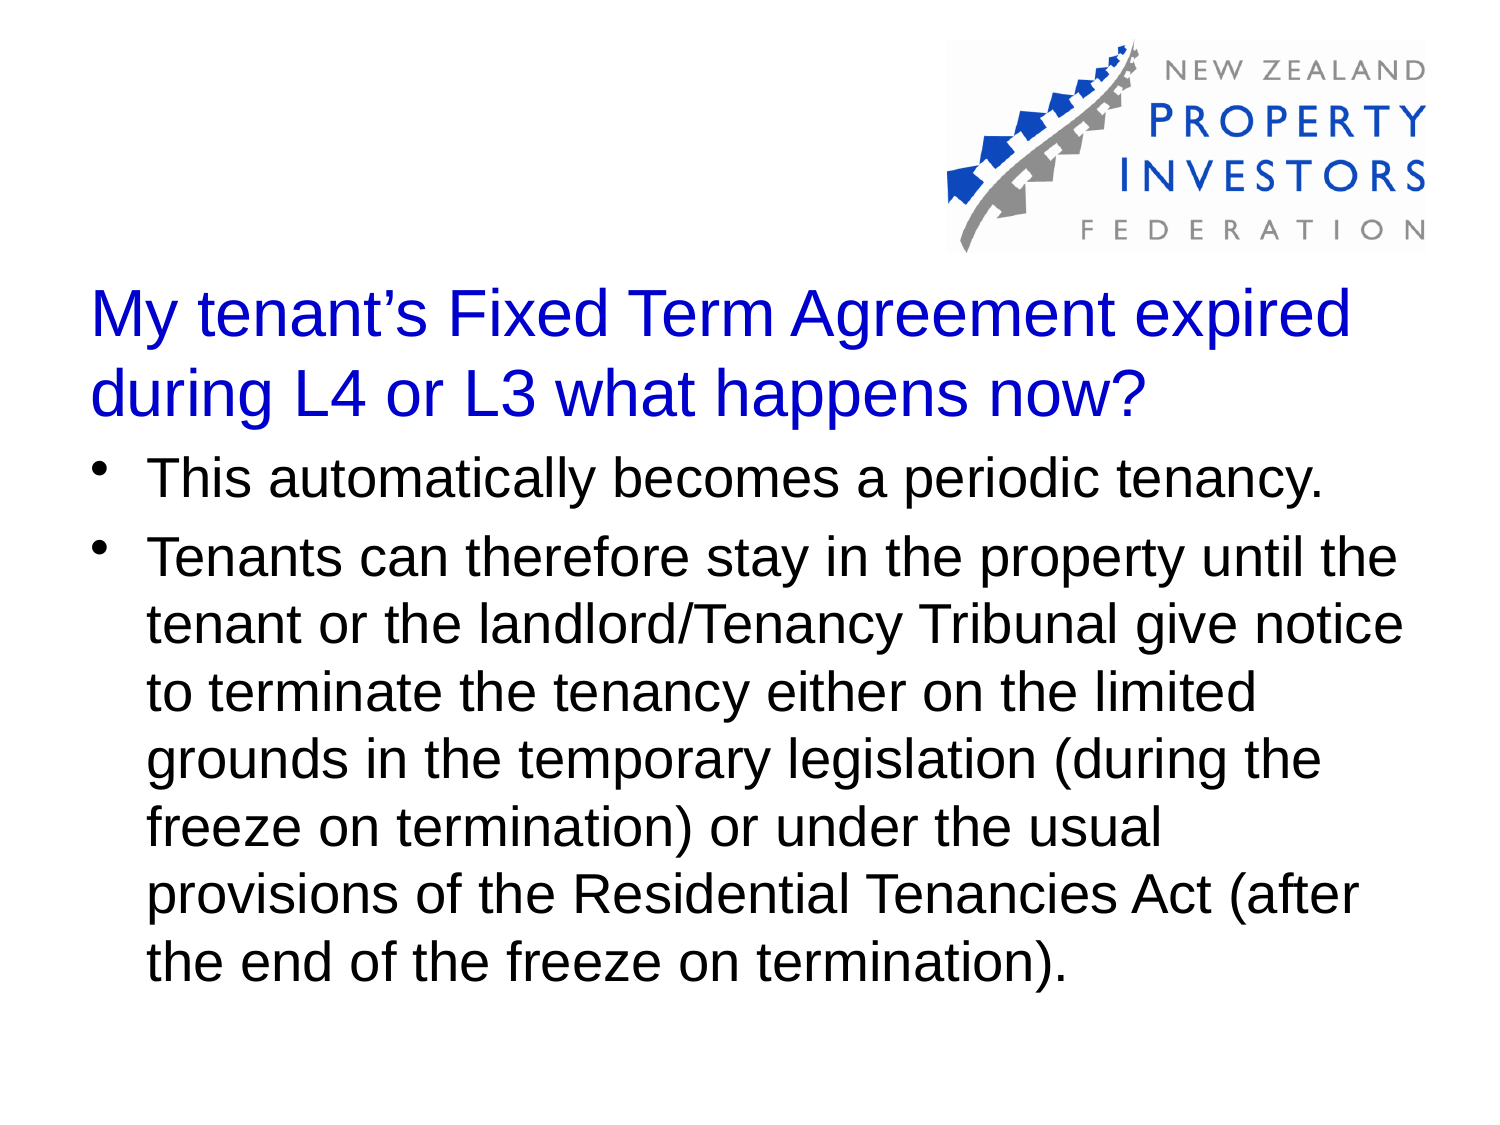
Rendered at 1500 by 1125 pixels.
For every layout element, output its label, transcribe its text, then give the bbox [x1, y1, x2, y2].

list My tenant’s Fixed Term Agreement expired during L4 or L3 what happens now? This automatically becomes a periodic tenancy. Tenants can therefore stay in the property until the tenant or the landlord/Tenancy Tribunal give notice to terminate the tenancy either on the limited grounds in the temporary legislation (during the freeze on termination) or under the usual provisions of the Residential Tenancies Act (after the end of the freeze on termination). [74, 262, 1426, 1006]
picture [946, 39, 1426, 253]
